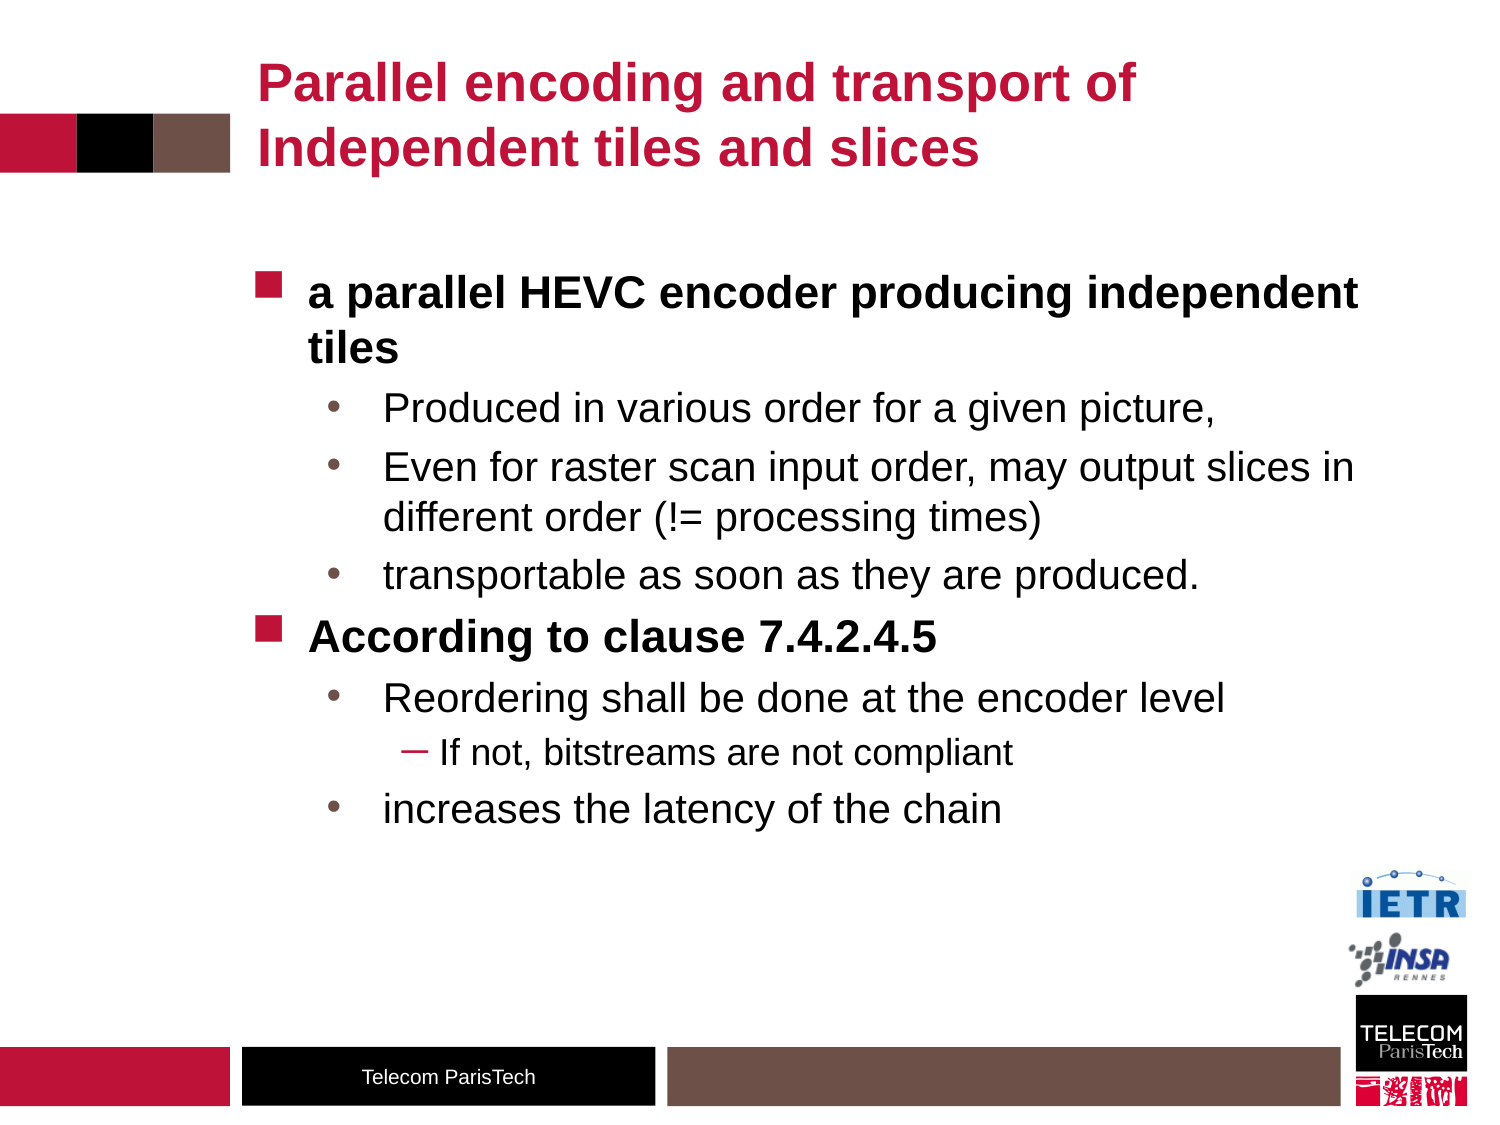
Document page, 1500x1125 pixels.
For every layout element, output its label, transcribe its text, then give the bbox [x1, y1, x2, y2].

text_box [1340, 869, 1471, 993]
list a parallel HEVC encoder producing independent tiles Produced in various order for a given picture, Even for raster scan input order, may output slices in different order (!= processing times) transportable as soon as they are produced. According to clause 7.4.2.4.5 Reordering shall be done at the encoder level If not, bitstreams are not compliant increases the latency of the chain [236, 255, 1420, 998]
title Parallel encoding and transport of Independent tiles and slices [242, 0, 1425, 185]
picture [1352, 993, 1471, 1110]
